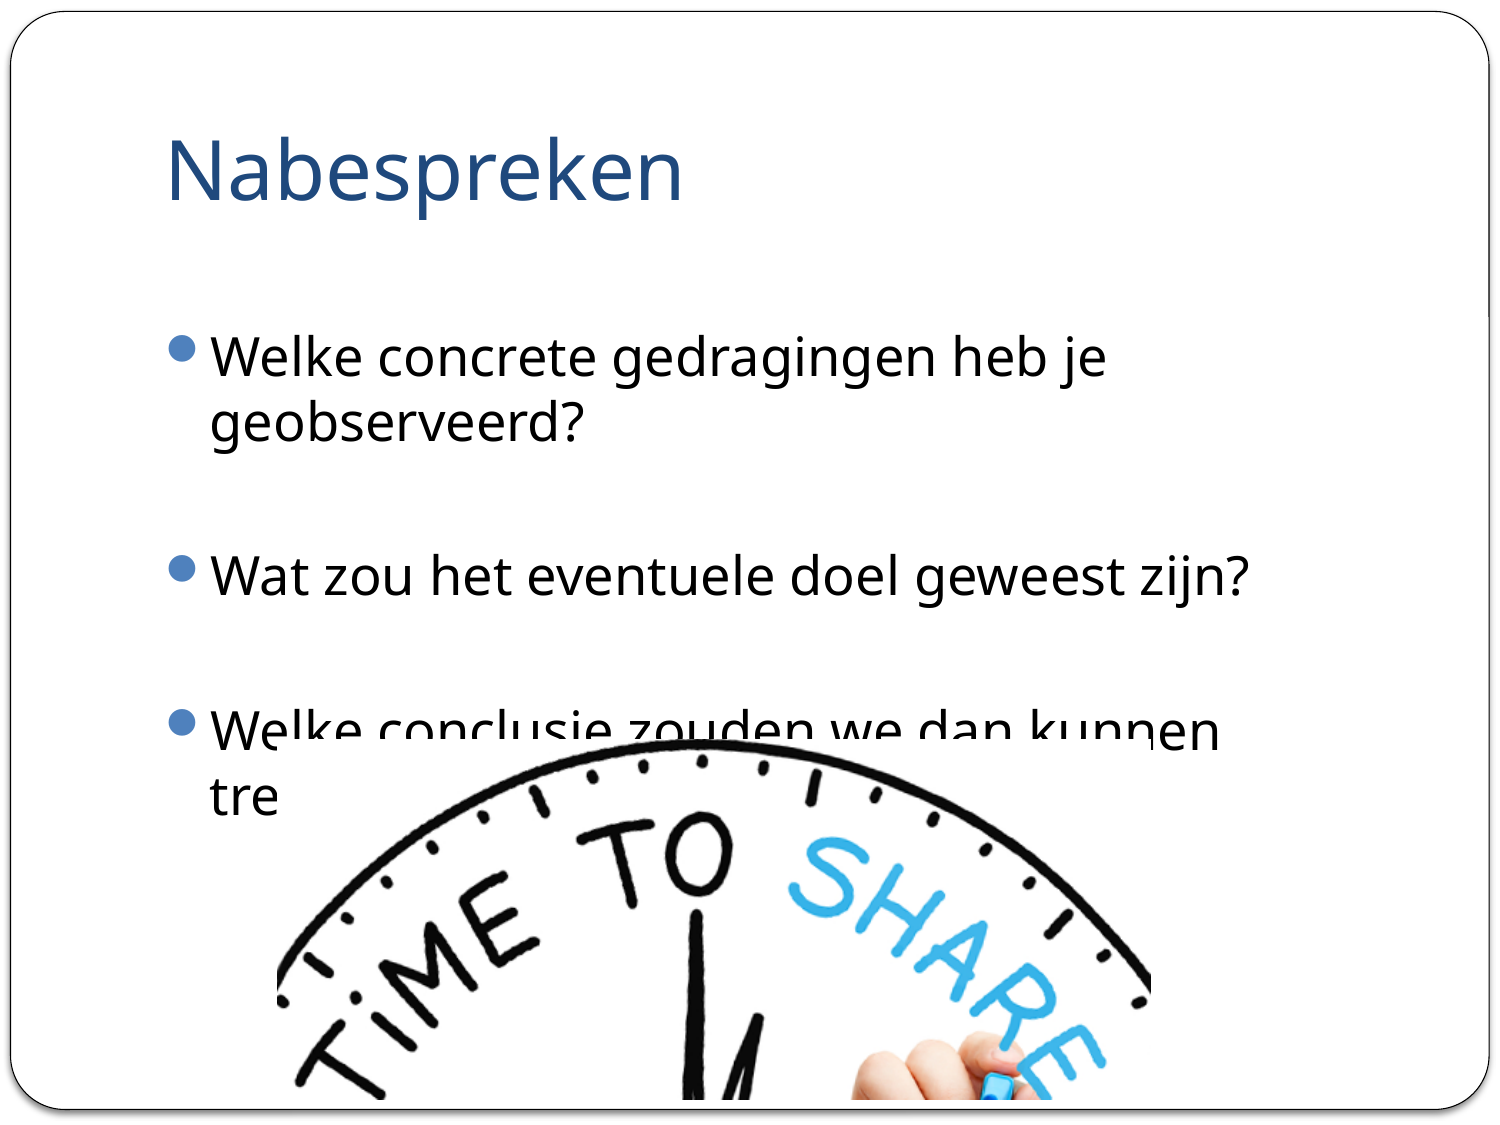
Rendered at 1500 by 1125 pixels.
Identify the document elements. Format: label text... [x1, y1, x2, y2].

list Welke concrete gedragingen heb je geobserveerd? Wat zou het eventuele doel geweest zijn? Welke conclusie zouden we dan kunnen trekken? [150, 237, 1425, 988]
title Nabespreken [150, 45, 1425, 233]
picture [277, 739, 1152, 1100]
